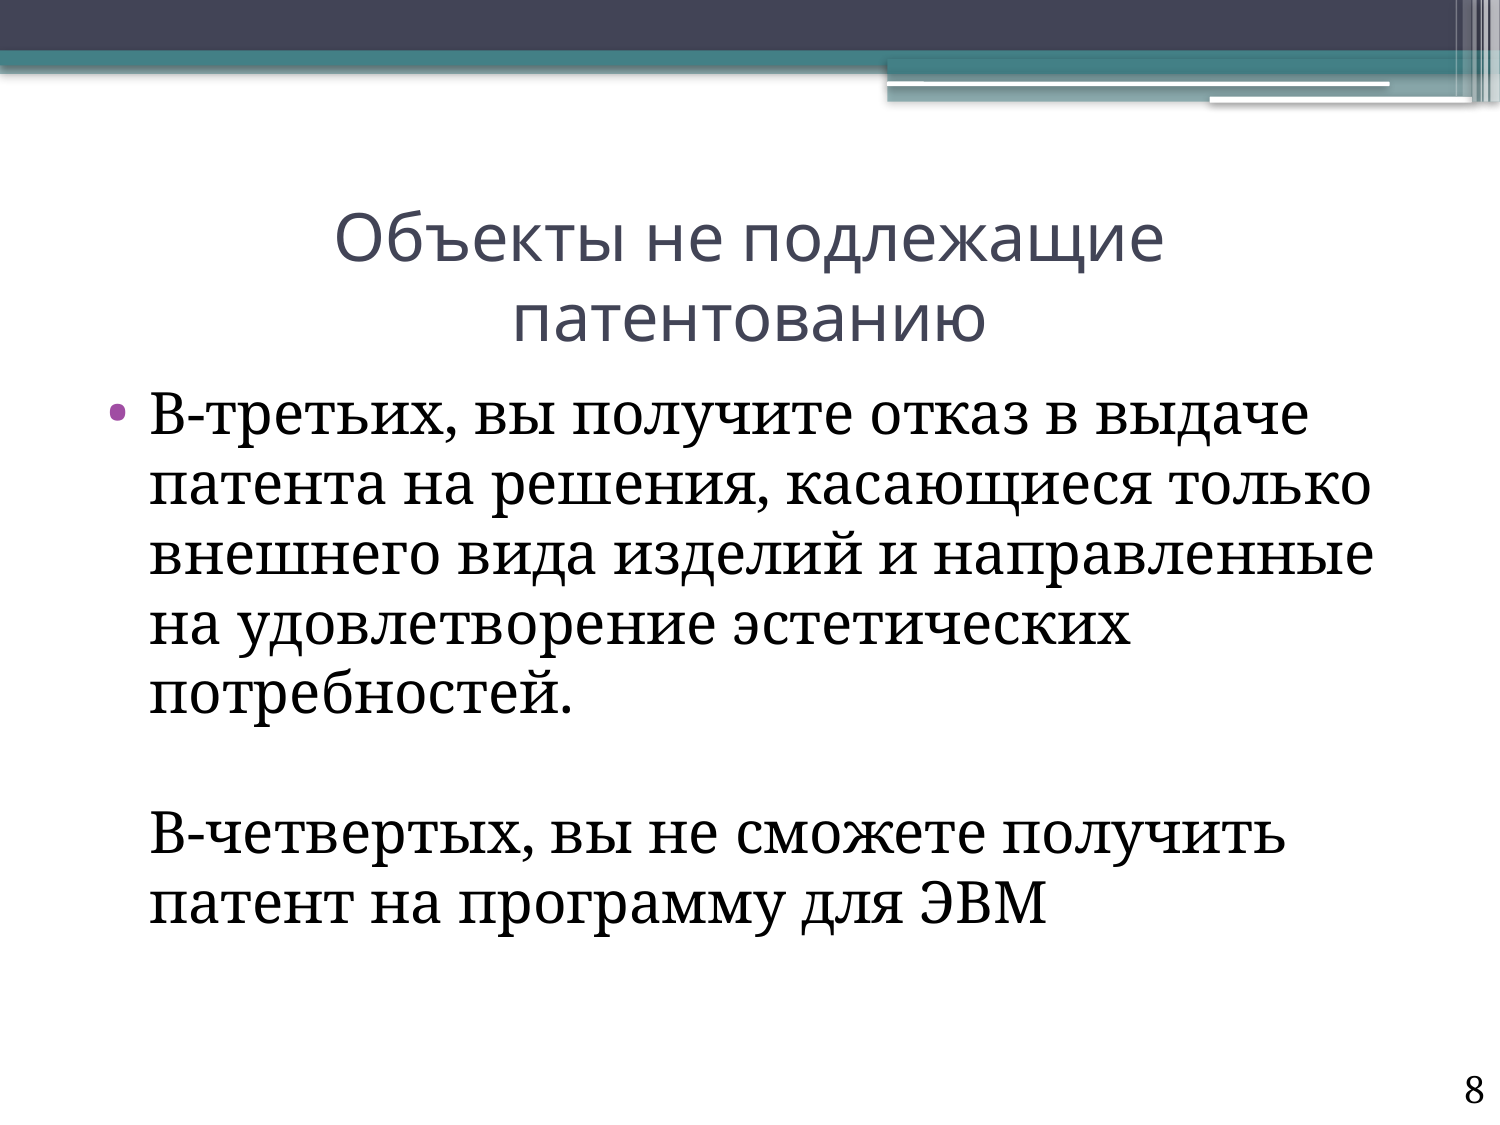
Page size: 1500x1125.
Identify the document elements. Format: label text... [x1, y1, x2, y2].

list В-третьих, вы получите отказ в выдаче патента на решения, касающиеся только внешнего вида изделий и направленные на удовлетворение эстетических потребностей. В-четвертых, вы не сможете получить патент на программу для ЭВМ [75, 368, 1425, 1079]
slide_number 8 [1374, 1065, 1500, 1125]
title Объекты не подлежащие патентованию [75, 187, 1425, 363]
